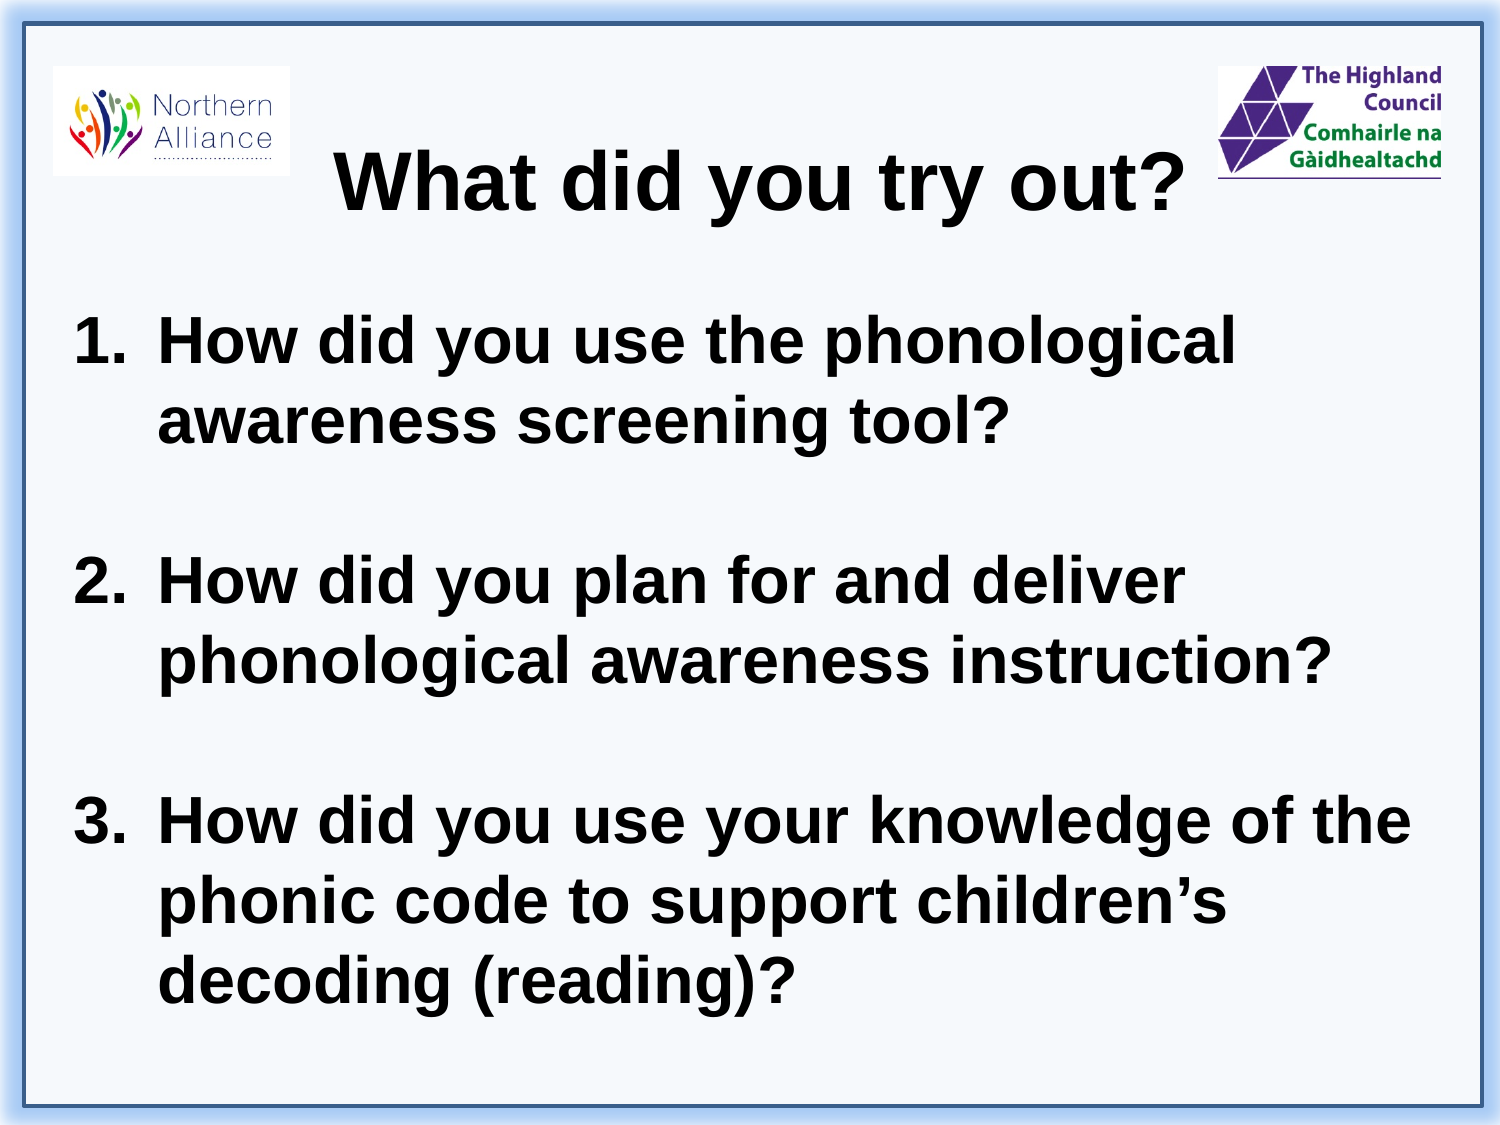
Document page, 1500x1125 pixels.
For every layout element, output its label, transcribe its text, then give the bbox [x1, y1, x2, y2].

text_box [22, 21, 1484, 1108]
picture [52, 66, 290, 177]
text_box What did you try out? How did you use the phonological awareness screening tool? How did you plan for and deliver phonological awareness instruction? How did you use your knowledge of the phonic code to support children’s decoding (reading)? [58, 119, 1465, 1024]
picture [1218, 66, 1441, 179]
